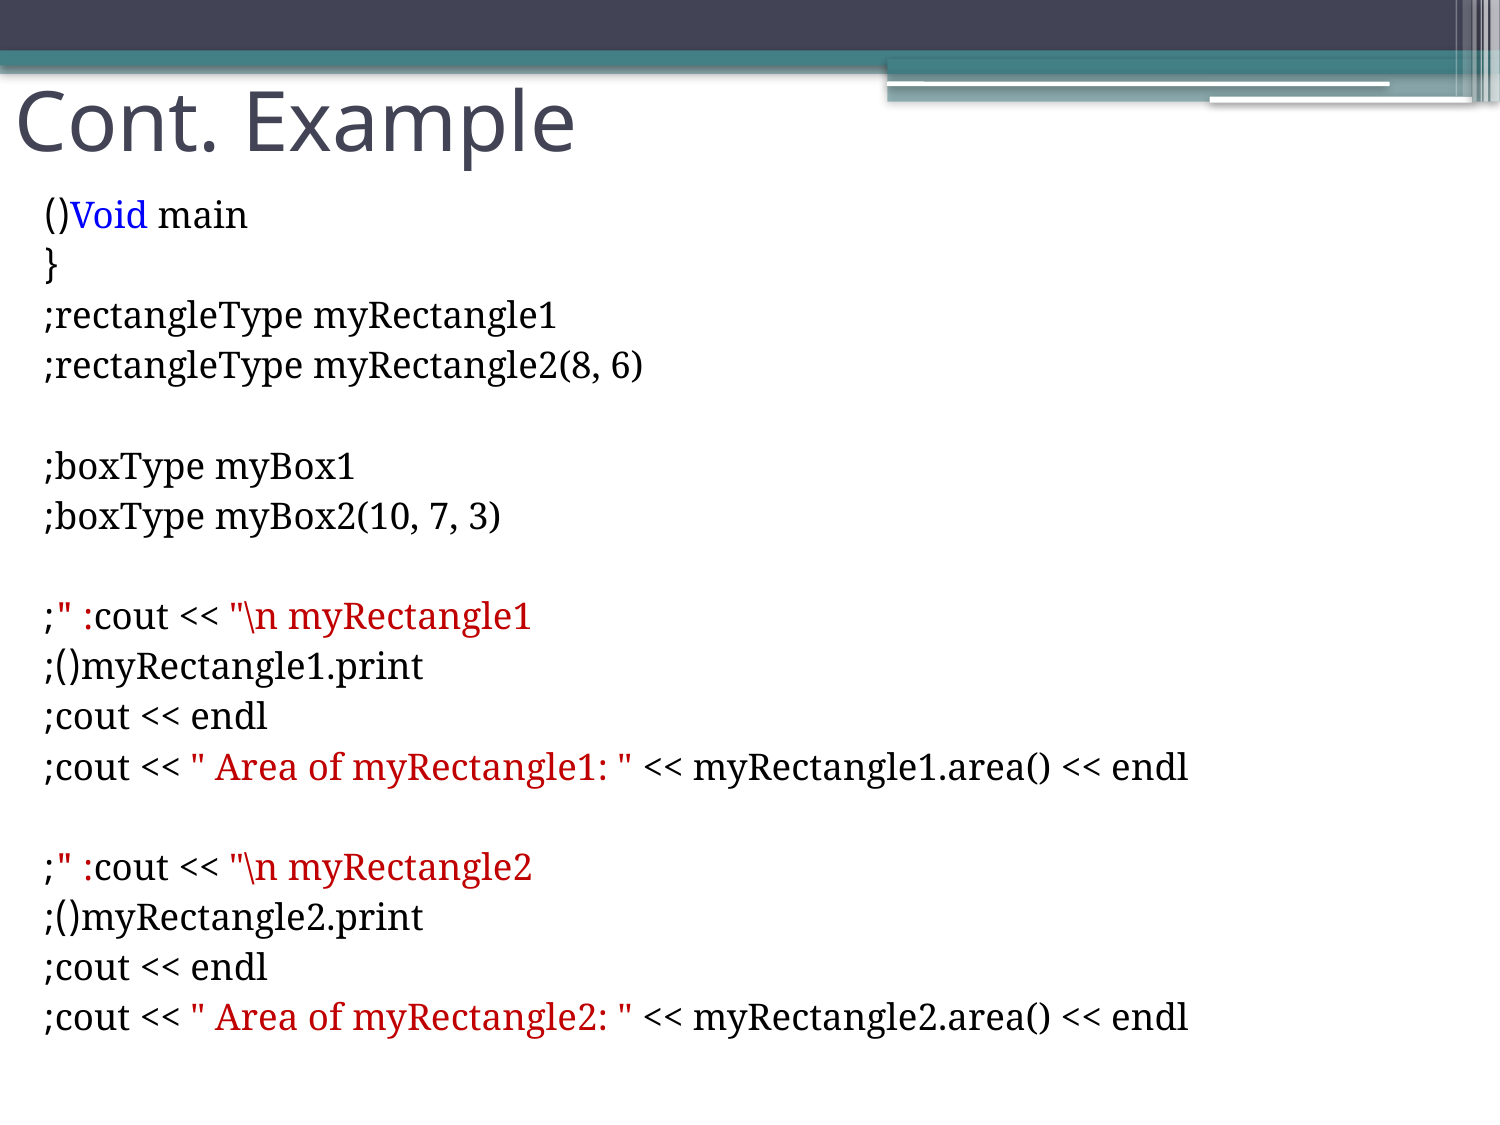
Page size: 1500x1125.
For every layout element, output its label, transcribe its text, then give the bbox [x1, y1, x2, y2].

list Void main()‏ { rectangleType myRectangle1; rectangleType myRectangle2(8, 6); boxType myBox1; boxType myBox2(10, 7, 3); cout << "\n myRectangle1: "; myRectangle1.print(); cout << endl; cout << " Area of myRectangle1: " << myRectangle1.area() << endl; cout << "\n myRectangle2: "; myRectangle2.print(); cout << endl; cout << " Area of myRectangle2: " << myRectangle2.area() << endl; [29, 184, 1400, 1047]
title Cont. Example [0, 30, 1350, 206]
